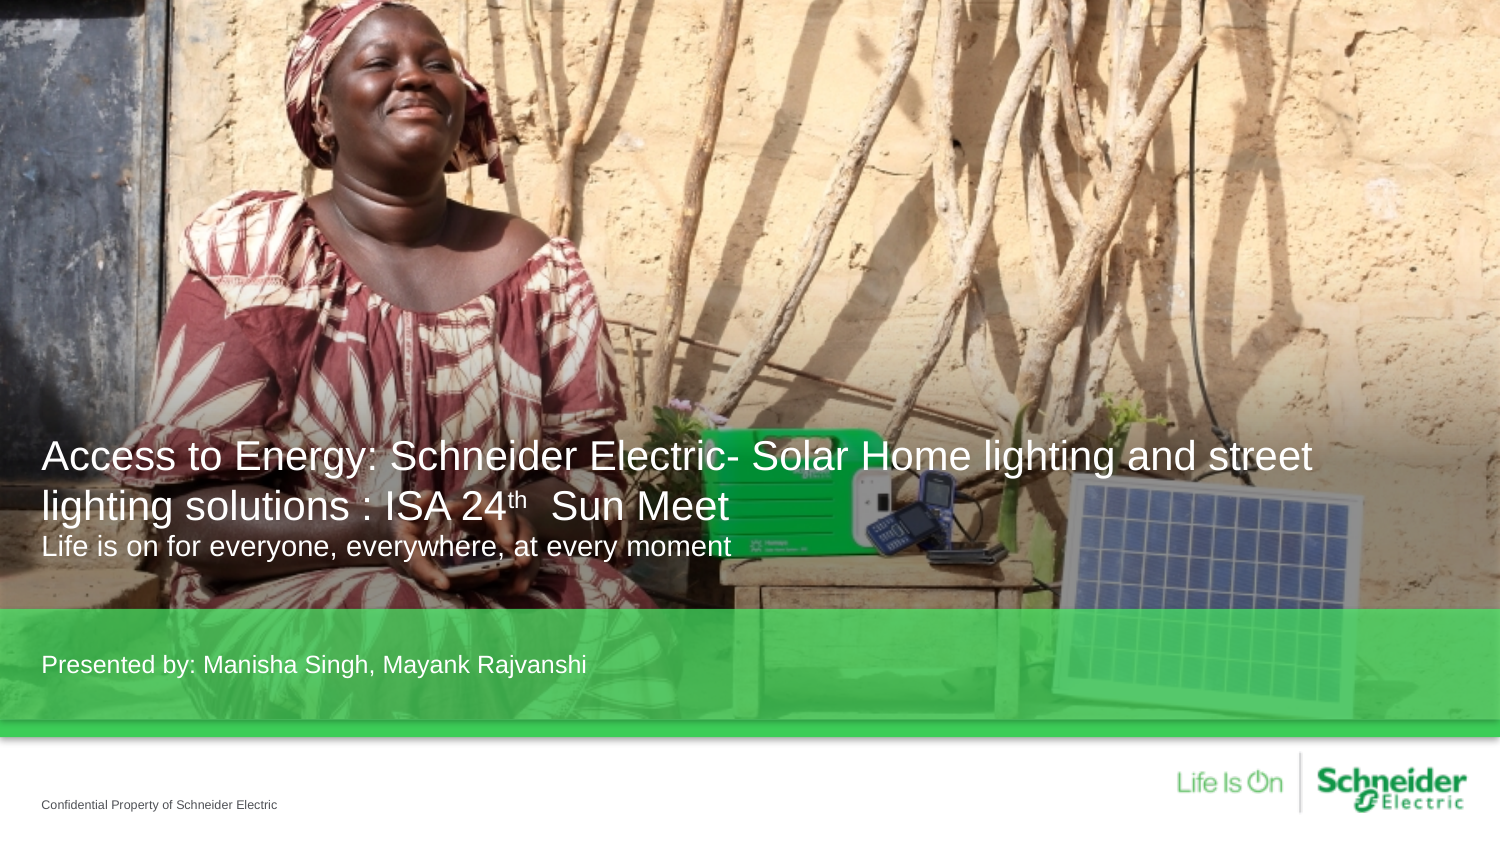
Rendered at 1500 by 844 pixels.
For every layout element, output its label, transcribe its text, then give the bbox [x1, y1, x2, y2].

footer Confidential Property of Schneider Electric [41, 796, 289, 812]
picture [1165, 739, 1481, 827]
picture [0, 0, 1500, 719]
